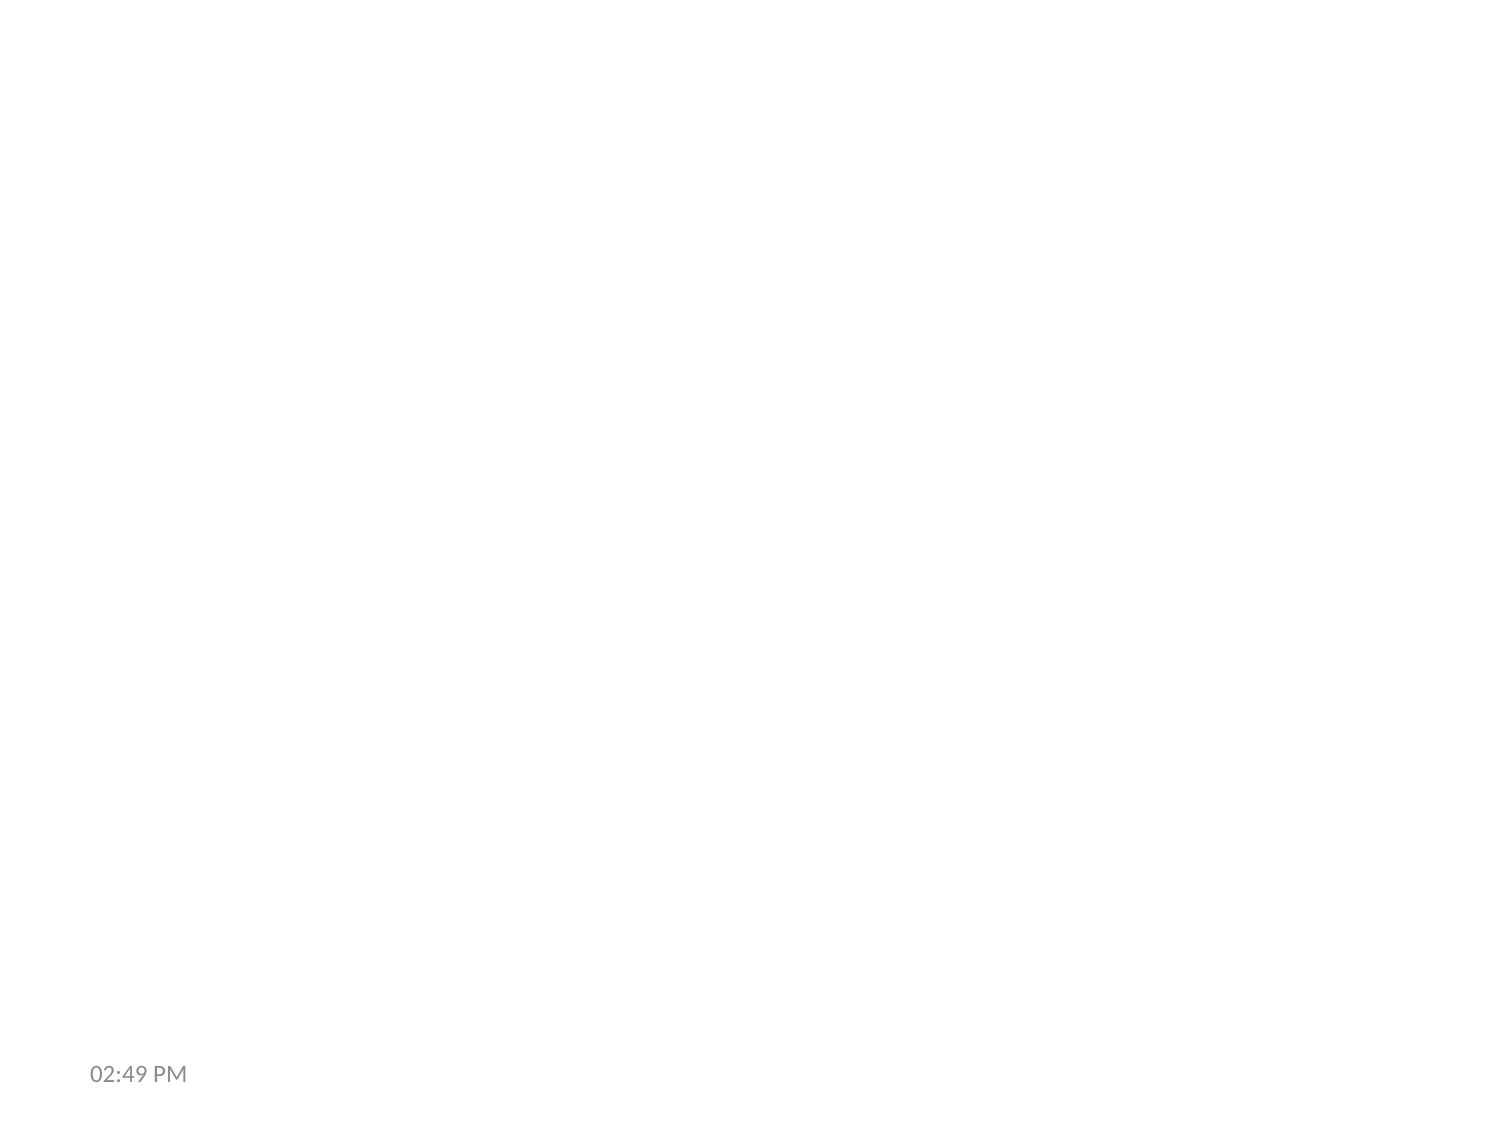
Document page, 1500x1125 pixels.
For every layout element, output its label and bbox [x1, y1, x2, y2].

slide_number [75, 1042, 425, 1103]
